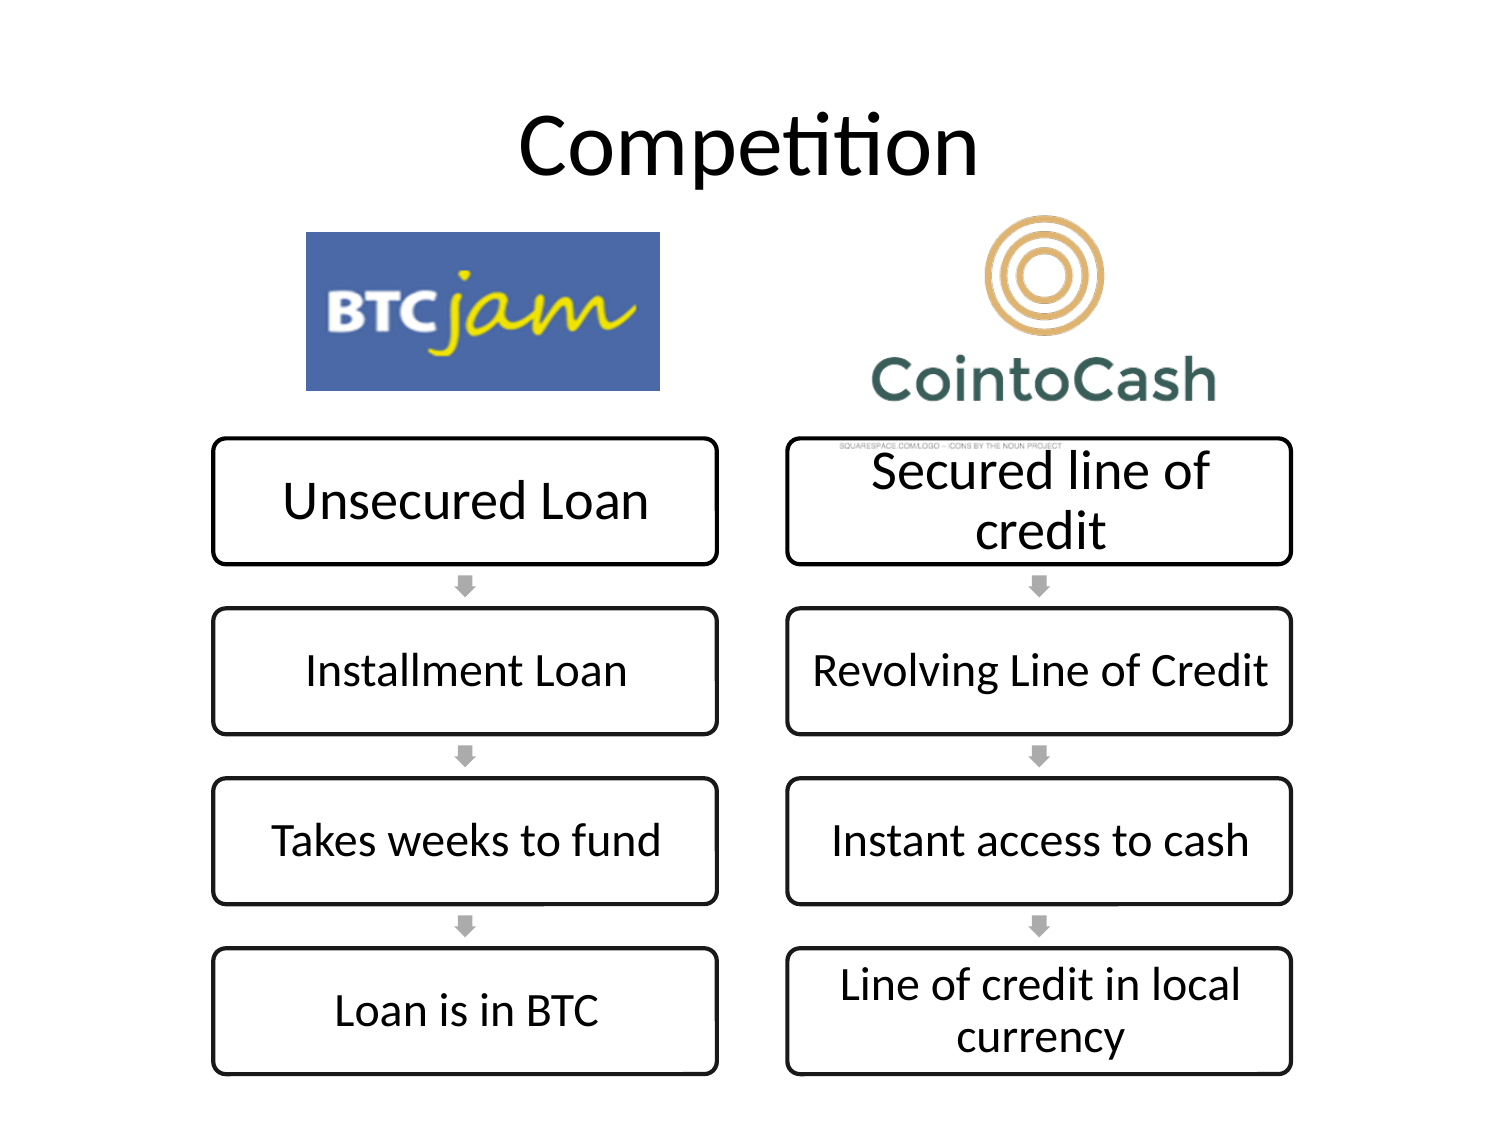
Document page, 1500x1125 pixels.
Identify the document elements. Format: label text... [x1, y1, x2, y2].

title Competition [75, 45, 1425, 233]
picture [305, 232, 660, 391]
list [76, 438, 1428, 1075]
picture [832, 178, 1257, 454]
